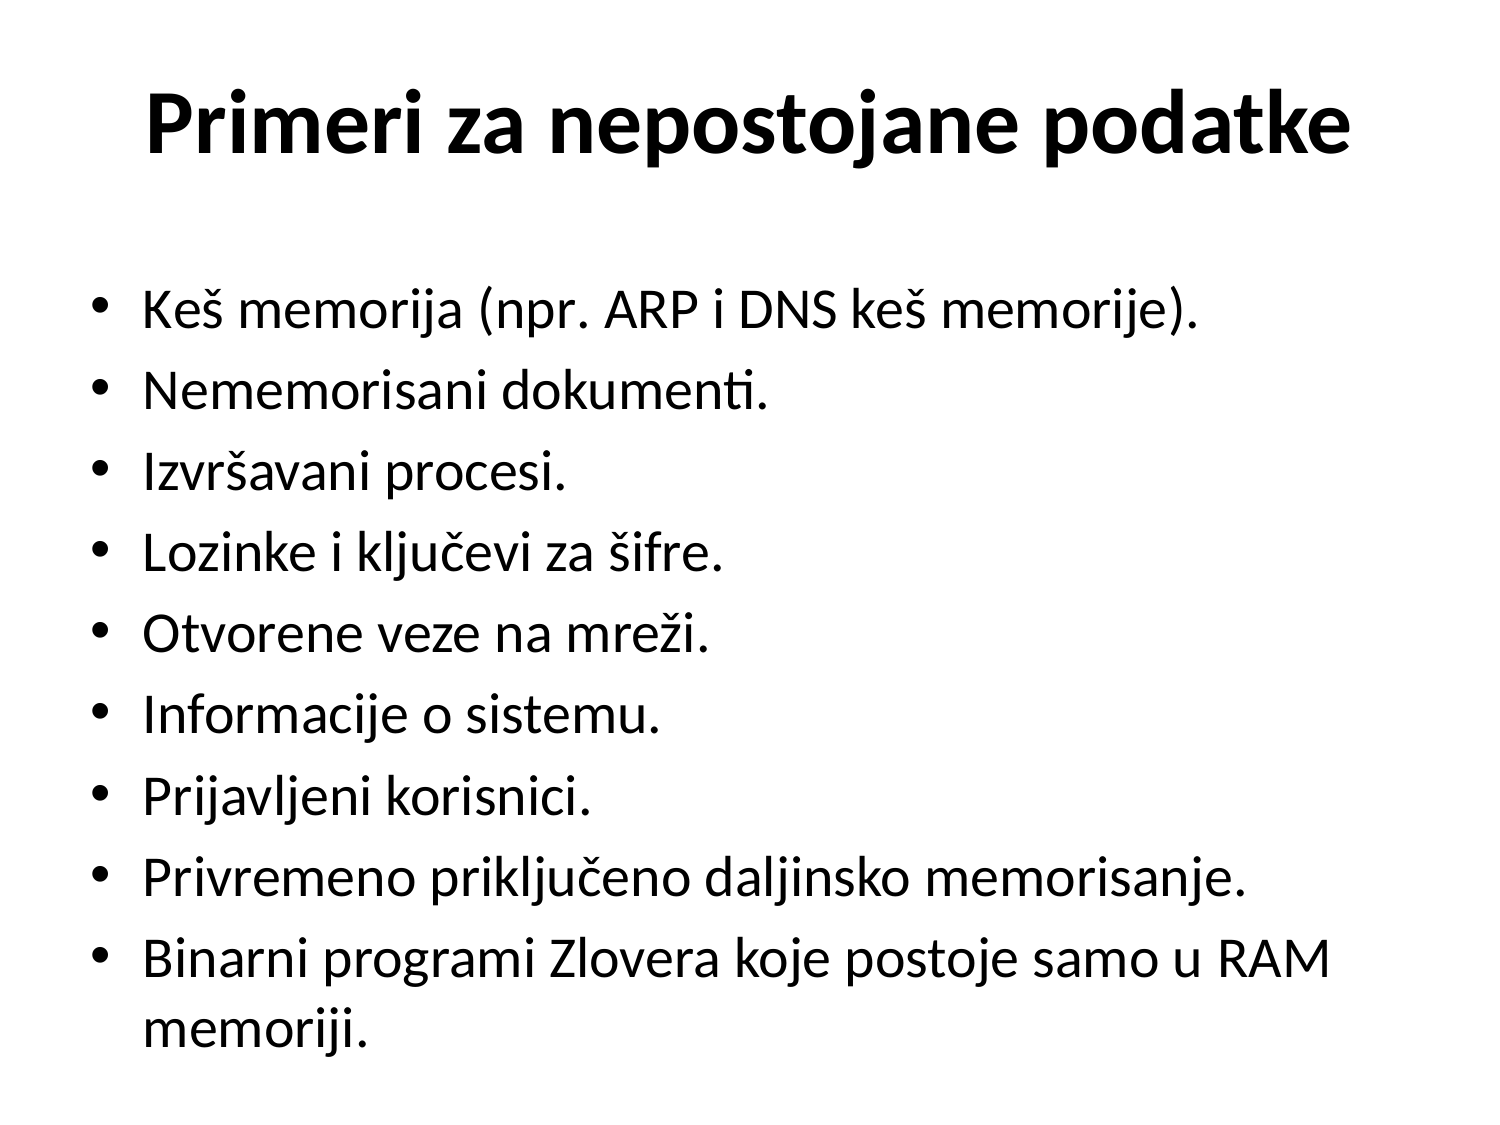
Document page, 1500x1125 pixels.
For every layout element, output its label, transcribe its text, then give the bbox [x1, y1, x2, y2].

title Primeri za nepostojane podatke [74, 44, 1426, 189]
list Keš memorija (npr. ARP i DNS keš memorije). Nememorisani dokumenti. Izvršavani procesi. Lozinke i ključevi za šifre. Otvorene veze na mreži. Informacije o sistemu. Prijavljeni korisnici. Privremeno priključeno daljinsko memorisanje. Binarni programi Zlovera koje postoje samo u RAM memoriji. [74, 262, 1426, 1073]
